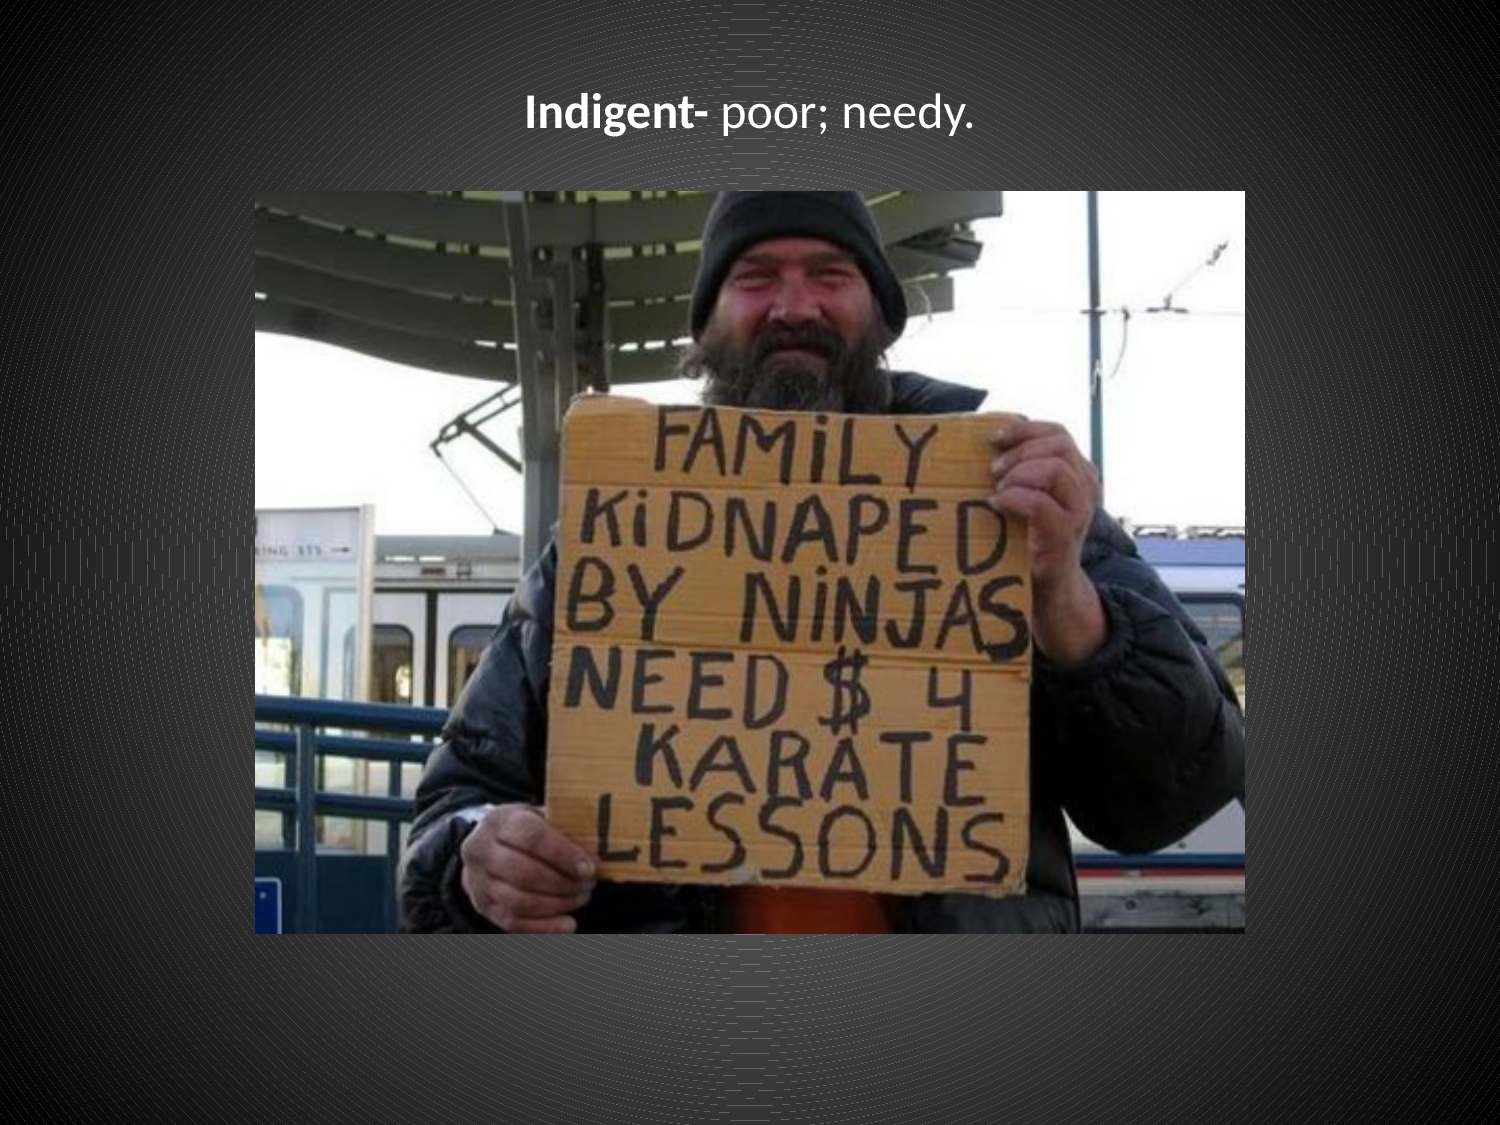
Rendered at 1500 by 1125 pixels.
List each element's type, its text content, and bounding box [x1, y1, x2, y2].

title Indigent- poor; needy. [75, 45, 1425, 233]
picture [254, 191, 1246, 934]
